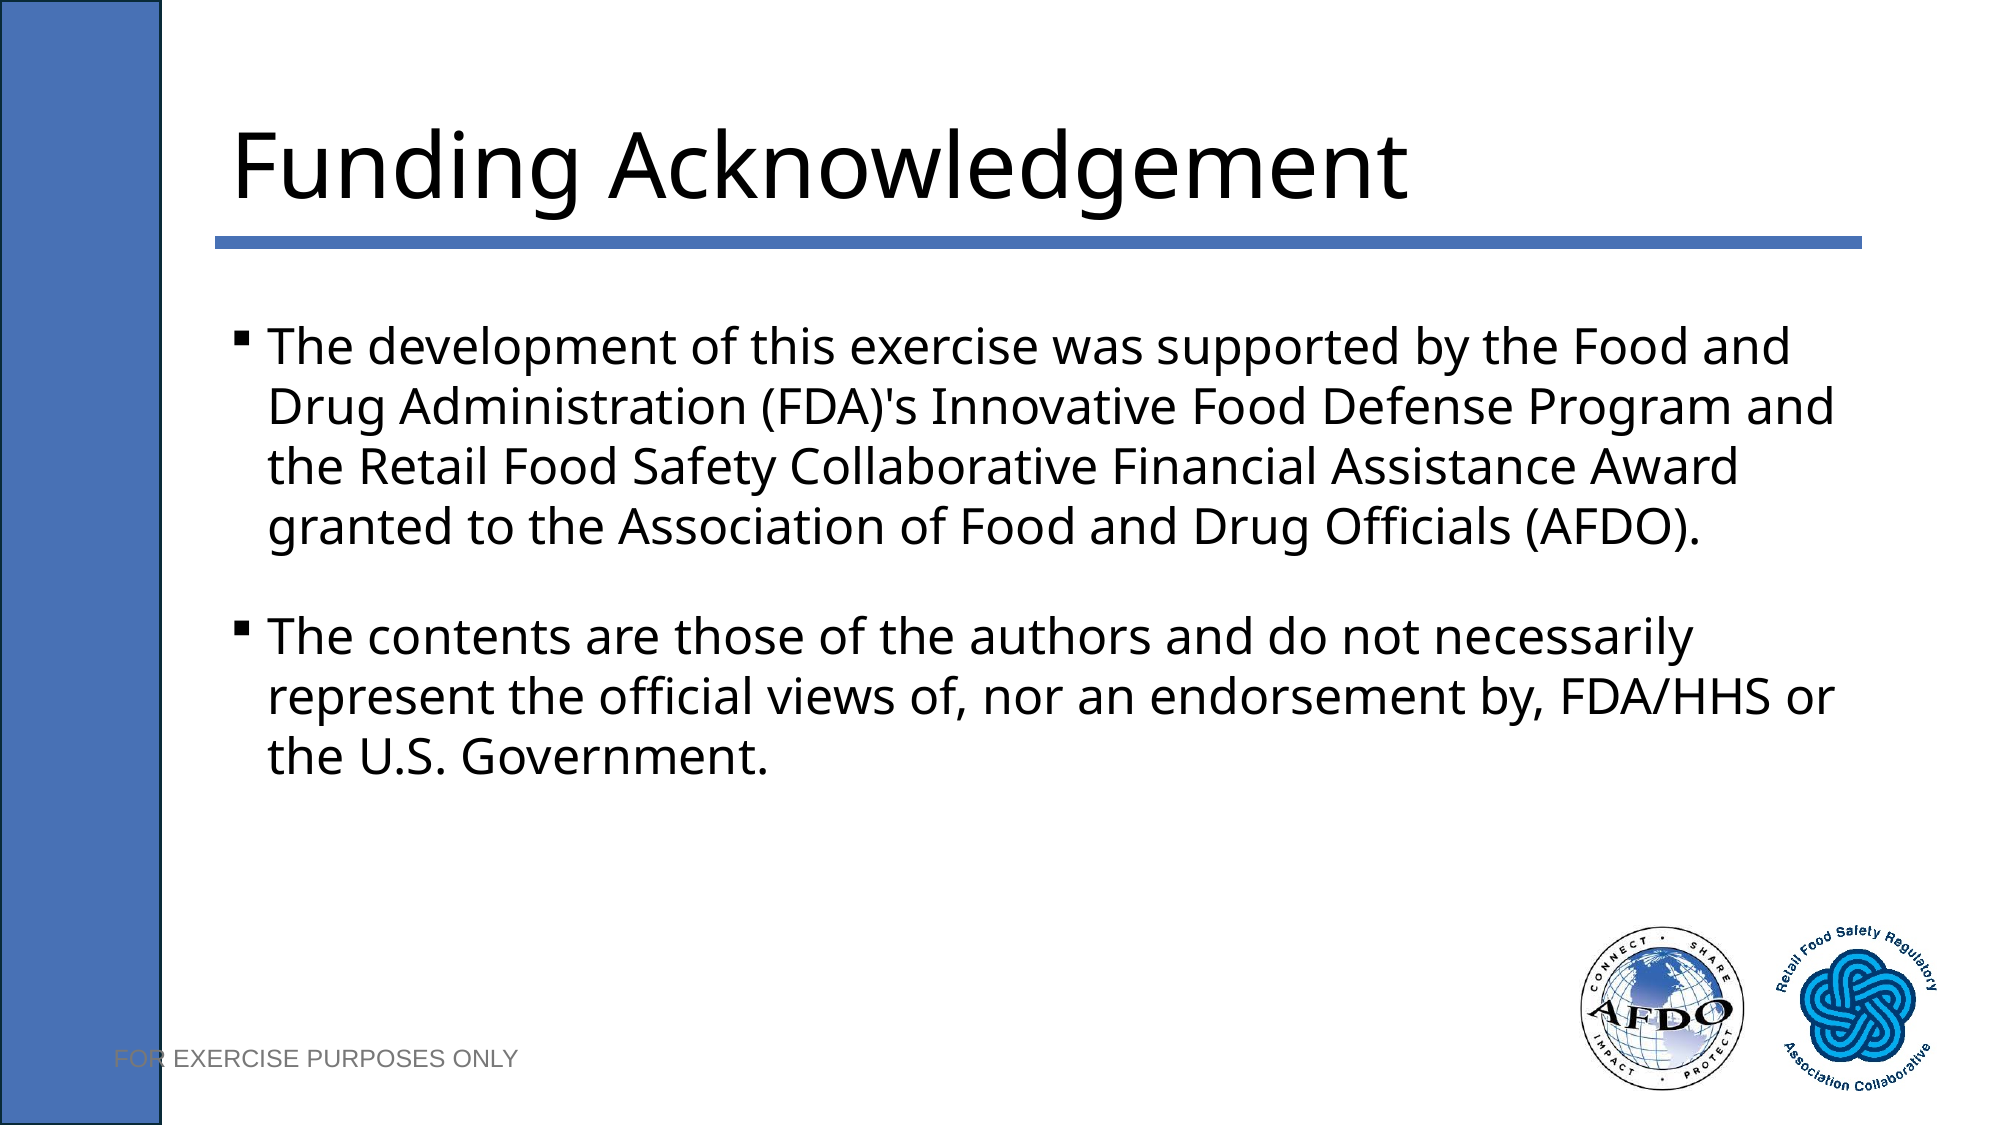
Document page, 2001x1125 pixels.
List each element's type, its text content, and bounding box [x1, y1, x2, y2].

picture [1579, 925, 1745, 1091]
title Funding Acknowledgement [215, 110, 1863, 227]
list The development of this exercise was supported by the Food and Drug Administration (FDA)'s Innovative Food Defense Program and the Retail Food Safety Collaborative Financial Assistance Award granted to the Association of Food and Drug Officials (AFDO). The contents are those of the authors and do not necessarily represent the official views of, nor an endorsement by, FDA/HHS or the U.S. Government. [215, 306, 1863, 677]
footer FOR EXERCISE PURPOSES ONLY [0, 1042, 634, 1103]
picture [1776, 925, 1937, 1091]
